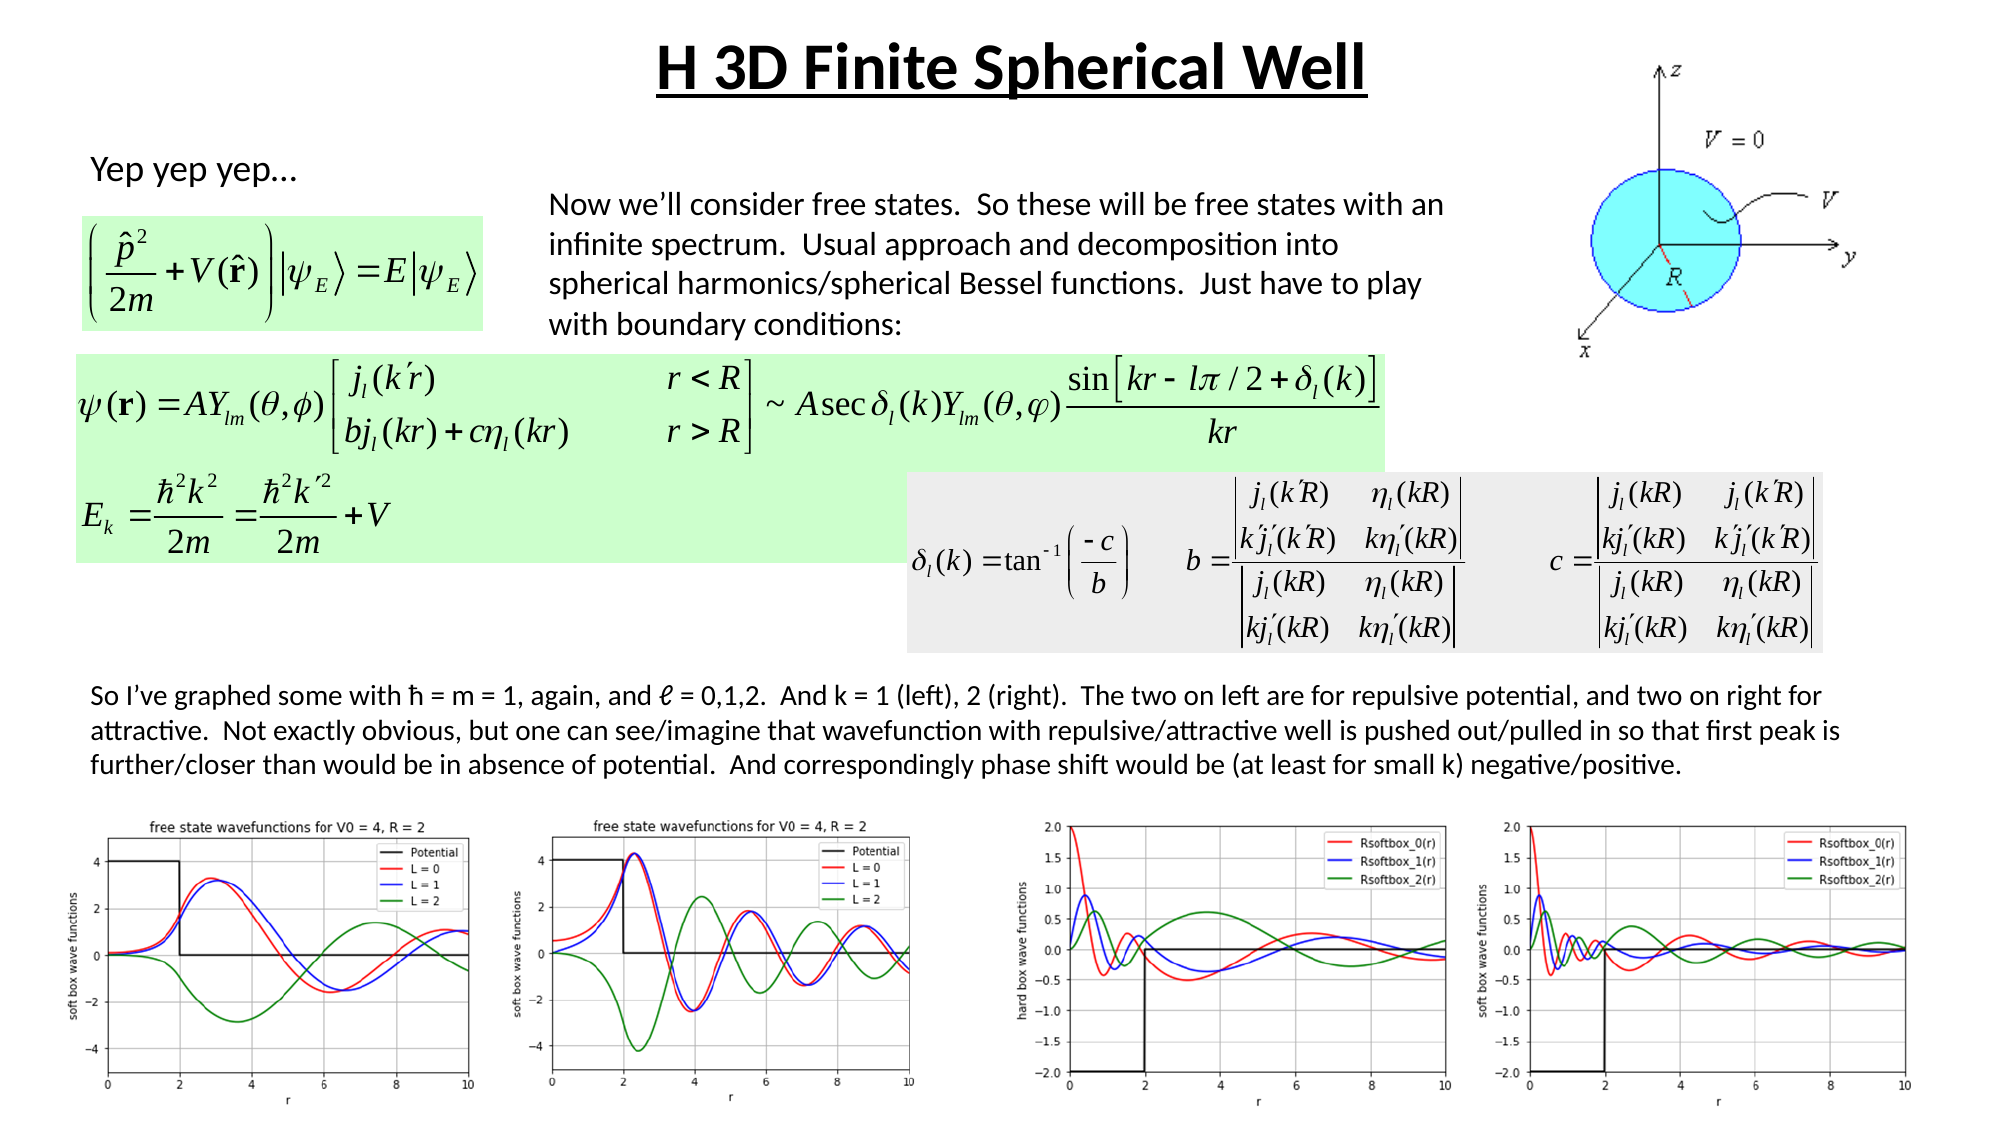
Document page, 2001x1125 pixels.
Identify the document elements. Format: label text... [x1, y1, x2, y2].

text_box Yep yep yep… [75, 136, 358, 197]
picture [999, 807, 1943, 1121]
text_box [907, 471, 1823, 654]
picture [48, 805, 949, 1118]
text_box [75, 353, 1386, 563]
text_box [82, 215, 483, 332]
text_box H 3D Finite Spherical Well [641, 15, 1415, 111]
text_box Now we’ll consider free states. So these will be free states with an infinite spectrum. Usual approach and decomposition into spherical harmonics/spherical Bessel functions. Just have to play with boundary conditions: [533, 174, 1476, 349]
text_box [1526, 24, 1978, 391]
text_box So I’ve graphed some with ћ = m = 1, again, and ℓ = 0,1,2. And k = 1 (left), 2 (right). The two on left are for repulsive potential, and two on right for attractive. Not exactly obvious, but one can see/imagine that wavefunction with repulsive/attractive well is pushed out/pulled in so that first peak is further/closer than would be in absence of potential. And correspondingly phase shift would be (at least for small k) negative/positive. [75, 668, 1876, 789]
